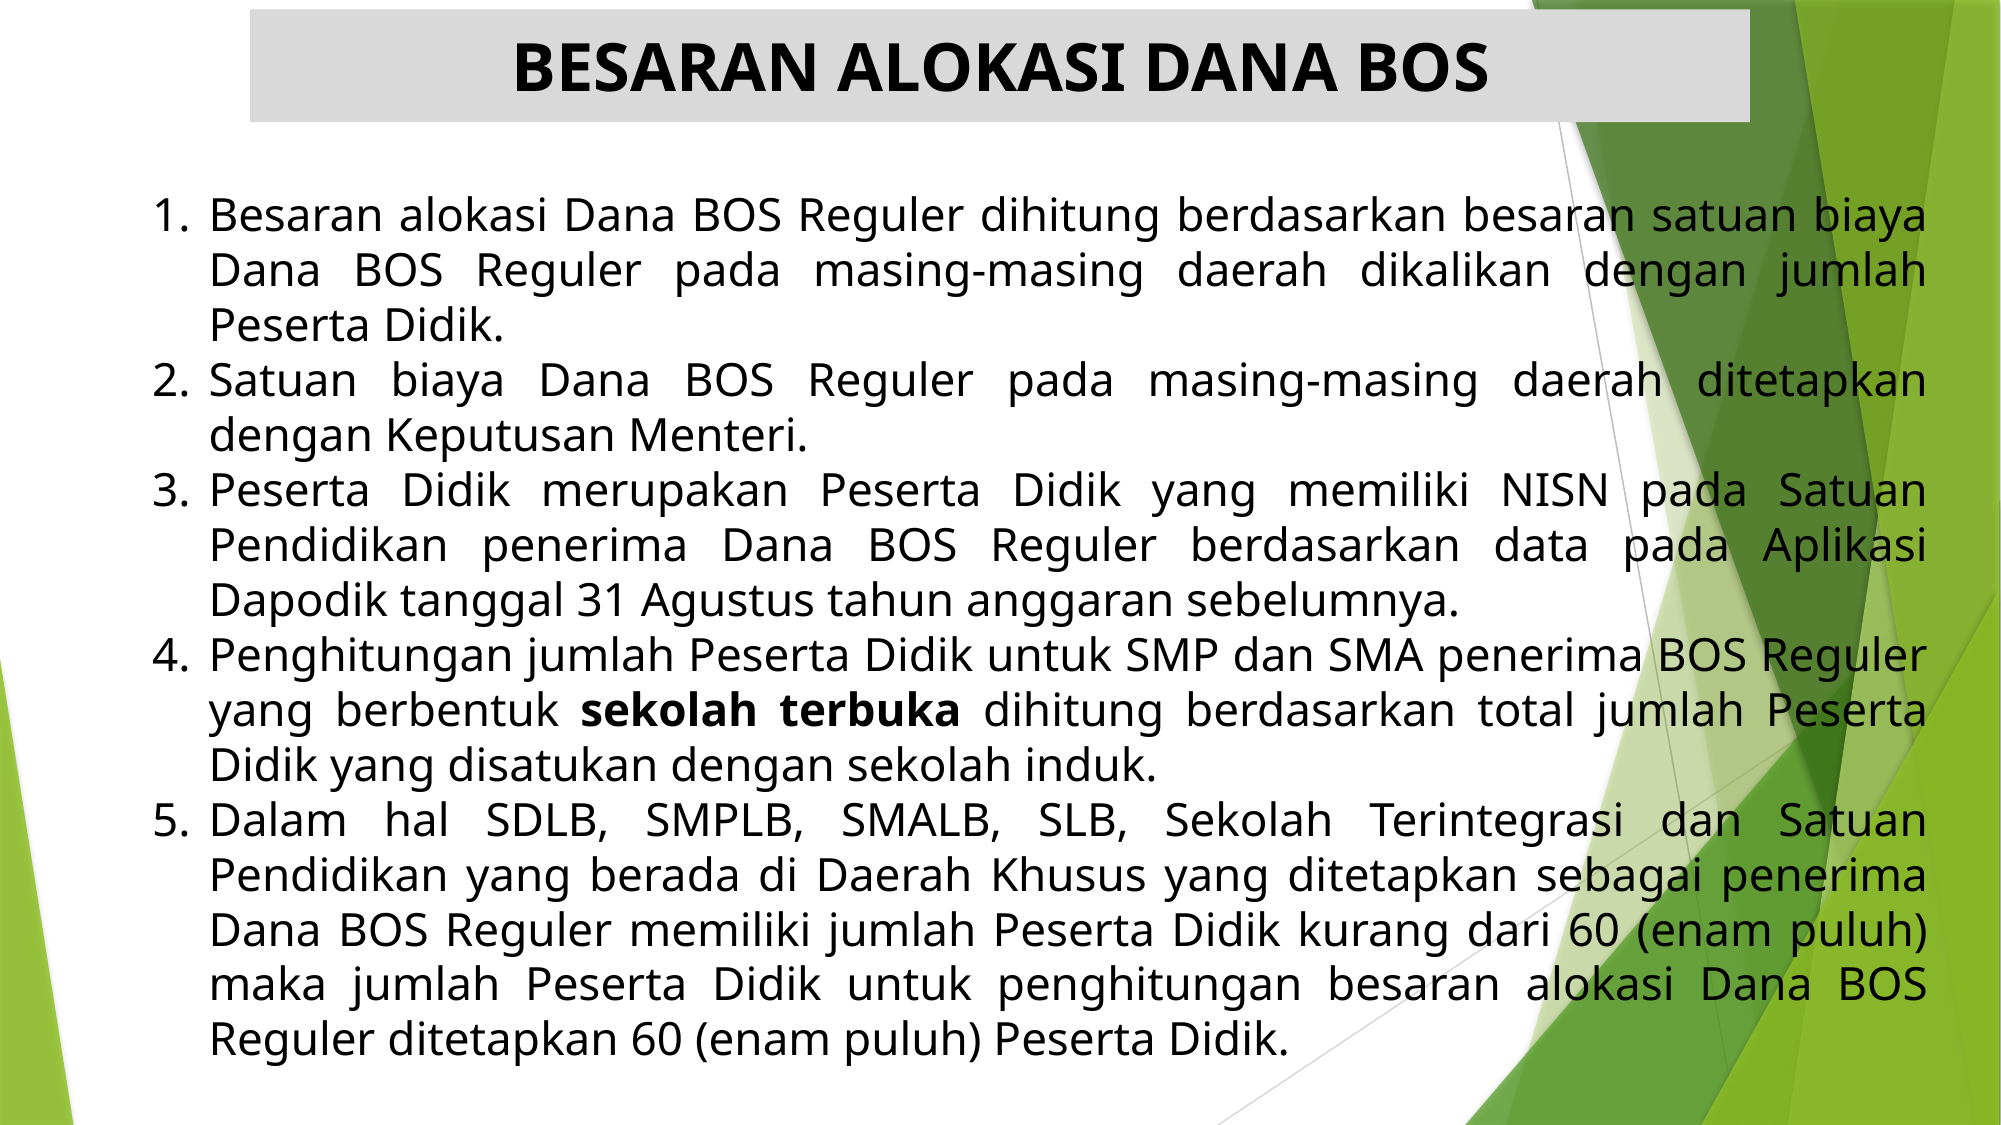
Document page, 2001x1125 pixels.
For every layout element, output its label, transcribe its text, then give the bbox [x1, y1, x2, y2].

text_box [248, 8, 1751, 124]
text_box Besaran alokasi Dana BOS Reguler dihitung berdasarkan besaran satuan biaya Dana BOS Reguler pada masing-masing daerah dikalikan dengan jumlah Peserta Didik. Satuan biaya Dana BOS Reguler pada masing-masing daerah ditetapkan dengan Keputusan Menteri. Peserta Didik merupakan Peserta Didik yang memiliki NISN pada Satuan Pendidikan penerima Dana BOS Reguler berdasarkan data pada Aplikasi Dapodik tanggal 31 Agustus tahun anggaran sebelumnya. Penghitungan jumlah Peserta Didik untuk SMP dan SMA penerima BOS Reguler yang berbentuk sekolah terbuka dihitung berdasarkan total jumlah Peserta Didik yang disatukan dengan sekolah induk. Dalam hal SDLB, SMPLB, SMALB, SLB, Sekolah Terintegrasi dan Satuan Pendidikan yang berada di Daerah Khusus yang ditetapkan sebagai penerima Dana BOS Reguler memiliki jumlah Peserta Didik kurang dari 60 (enam puluh) maka jumlah Peserta Didik untuk penghitungan besaran alokasi Dana BOS Reguler ditetapkan 60 (enam puluh) Peserta Didik. [137, 177, 1944, 1073]
text_box BESARAN ALOKASI DANA BOS [252, 17, 1750, 113]
